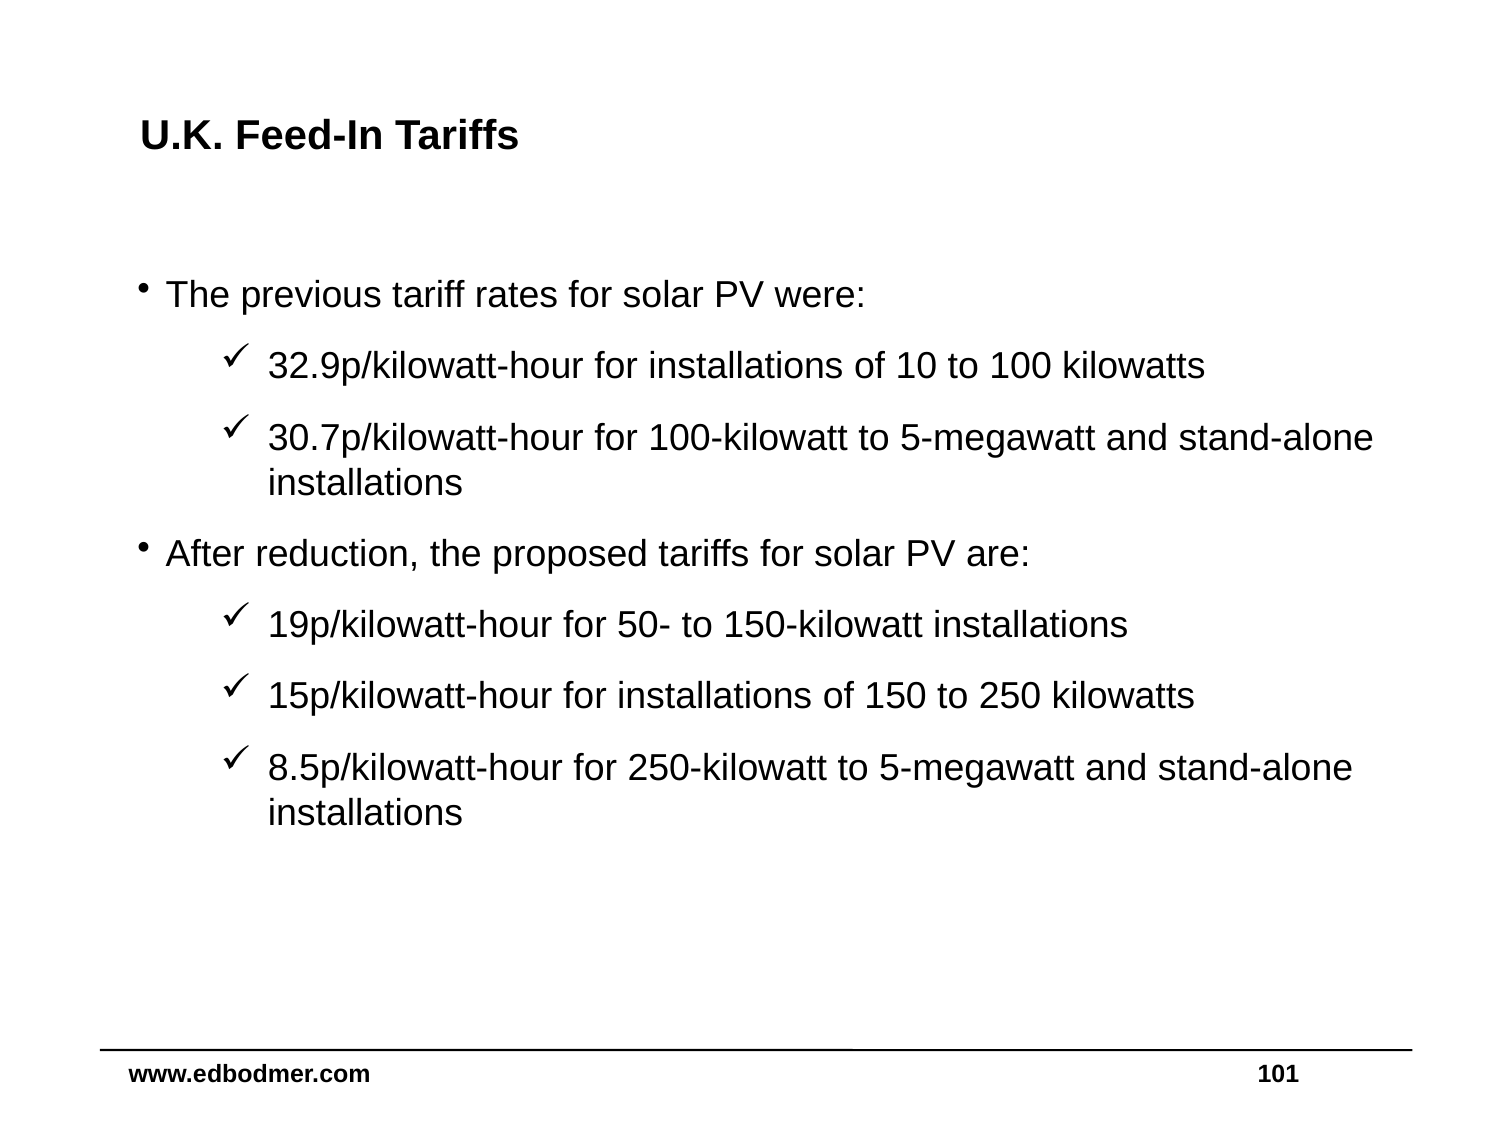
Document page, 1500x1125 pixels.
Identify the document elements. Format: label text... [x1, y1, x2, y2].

list The previous tariff rates for solar PV were: 32.9p/kilowatt-hour for installations of 10 to 100 kilowatts 30.7p/kilowatt-hour for 100-kilowatt to 5-megawatt and stand-alone installations After reduction, the proposed tariffs for solar PV are: 19p/kilowatt-hour for 50- to 150-kilowatt installations 15p/kilowatt-hour for installations of 150 to 250 kilowatts 8.5p/kilowatt-hour for 250-kilowatt to 5-megawatt and stand-alone installations [112, 262, 1401, 1026]
title U.K. Feed-In Tariffs [124, 99, 1288, 226]
